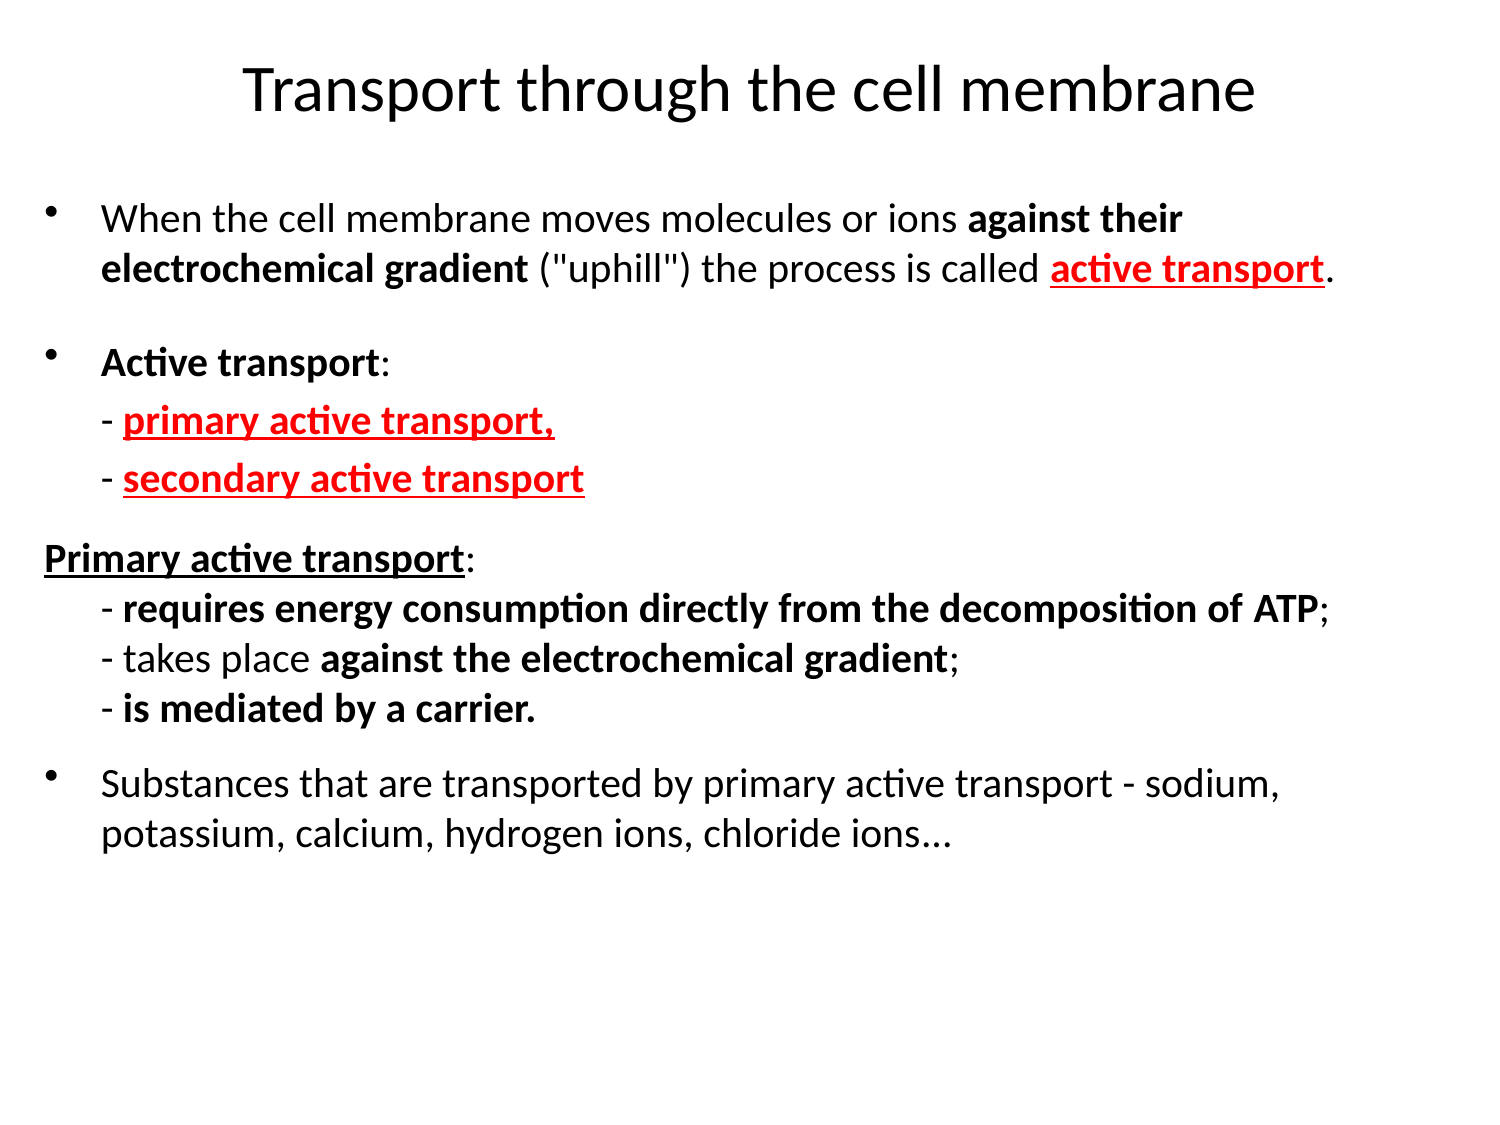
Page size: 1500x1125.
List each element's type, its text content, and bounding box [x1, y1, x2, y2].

text_box Transport through the cell membrane [74, 45, 1425, 126]
list When the cell membrane moves molecules or ions against their electrochemical gradient ("uphill") the process is called active transport. Active transport: - primary active transport, - secondary active transport Primary active transport: - requires energy consumption directly from the decomposition of АТР; - takes place against the electrochemical gradient; - is mediated by a carrier. Substances that are transported by primary active transport - sodium, potassium, calcium, hydrogen ions, chloride ions... [29, 125, 1471, 1107]
